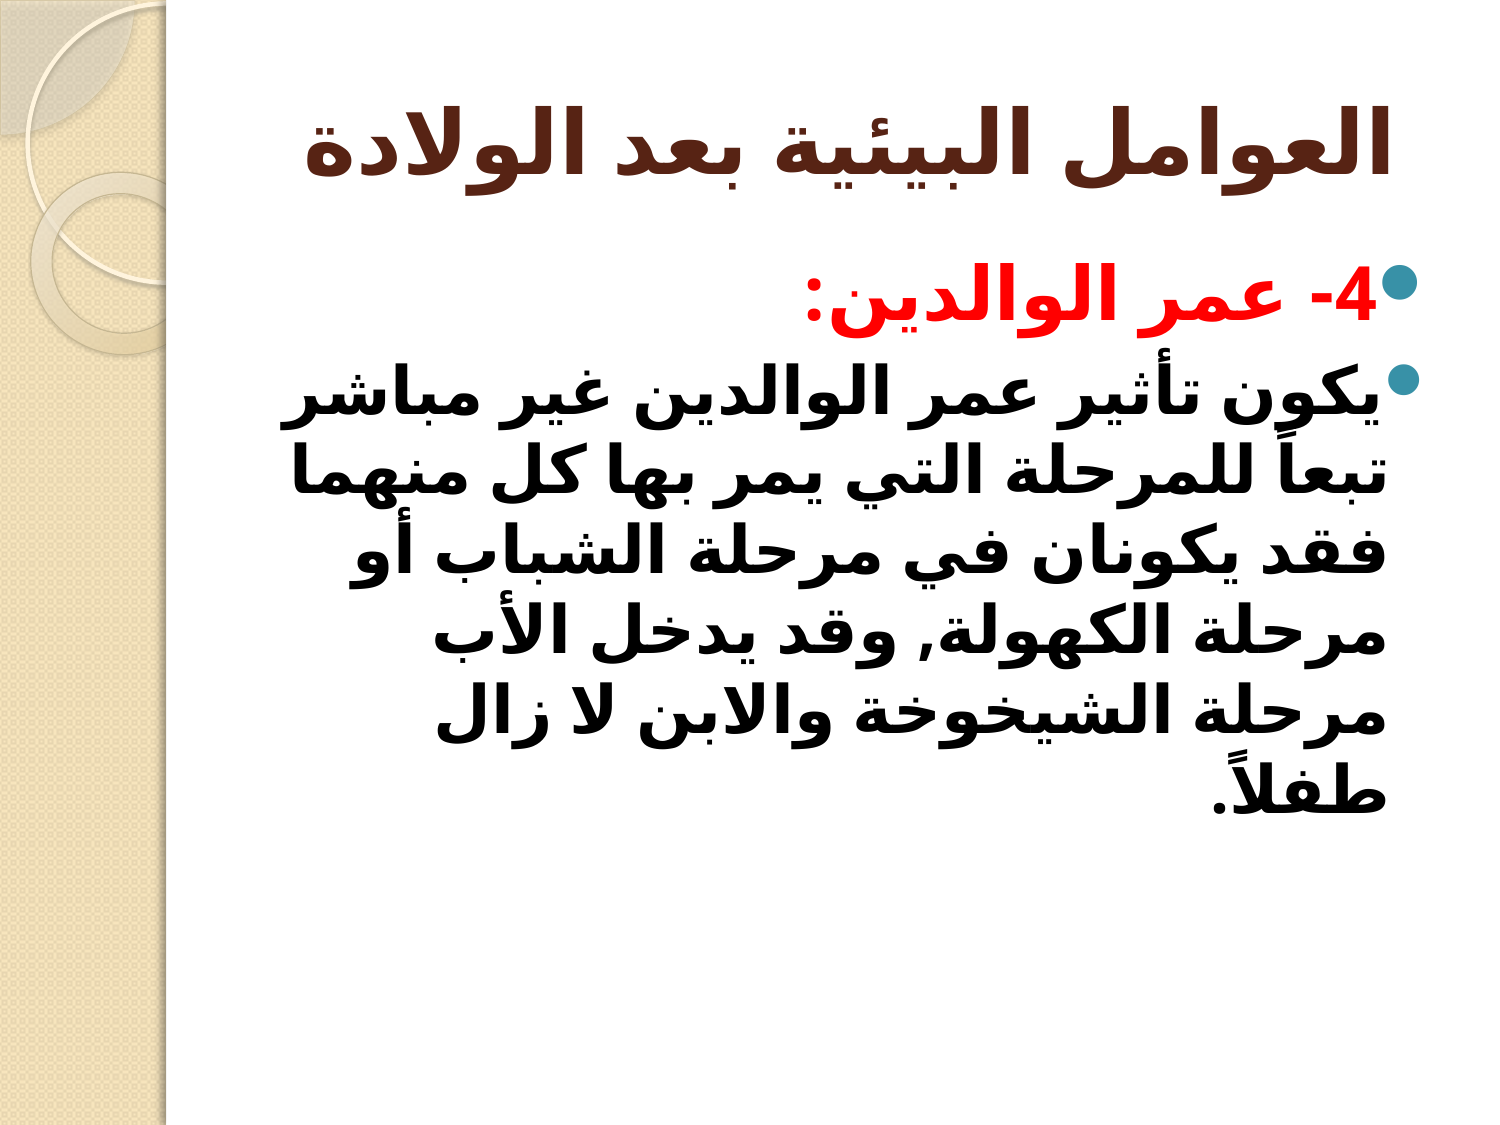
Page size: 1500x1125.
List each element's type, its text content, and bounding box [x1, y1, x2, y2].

title العوامل البيئية بعد الولادة [235, 45, 1466, 233]
list 4- عمر الوالدين: يكون تأثير عمر الوالدين غير مباشر تبعاً للمرحلة التي يمر بها كل منهما فقد يكونان في مرحلة الشباب أو مرحلة الكهولة, وقد يدخل الأب مرحلة الشيخوخة والابن لا زال طفلاً. [235, 237, 1466, 1025]
